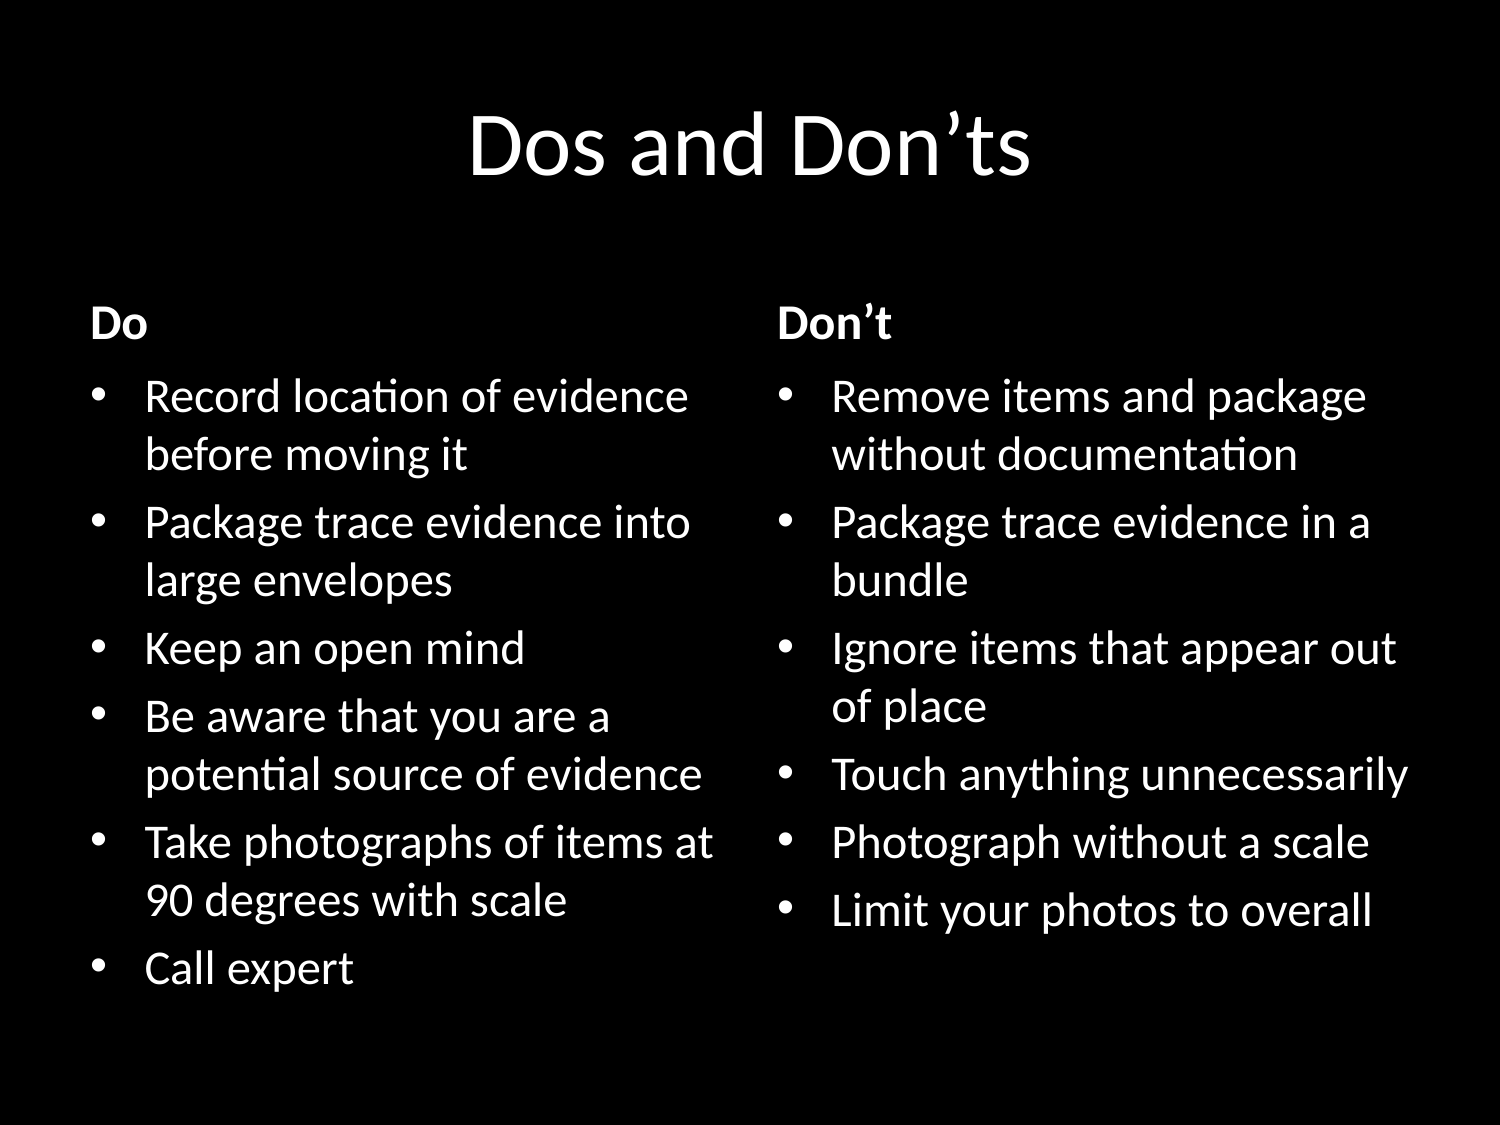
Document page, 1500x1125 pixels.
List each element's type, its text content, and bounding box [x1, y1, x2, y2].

list Record location of evidence before moving it Package trace evidence into large envelopes Keep an open mind Be aware that you are a potential source of evidence Take photographs of items at 90 degrees with scale Call expert [75, 356, 738, 1005]
list Remove items and package without documentation Package trace evidence in a bundle Ignore items that appear out of place Touch anything unnecessarily Photograph without a scale Limit your photos to overall [761, 356, 1425, 1005]
list Do [75, 251, 738, 356]
list Don’t [761, 251, 1425, 356]
title Dos and Don’ts [75, 45, 1425, 233]
